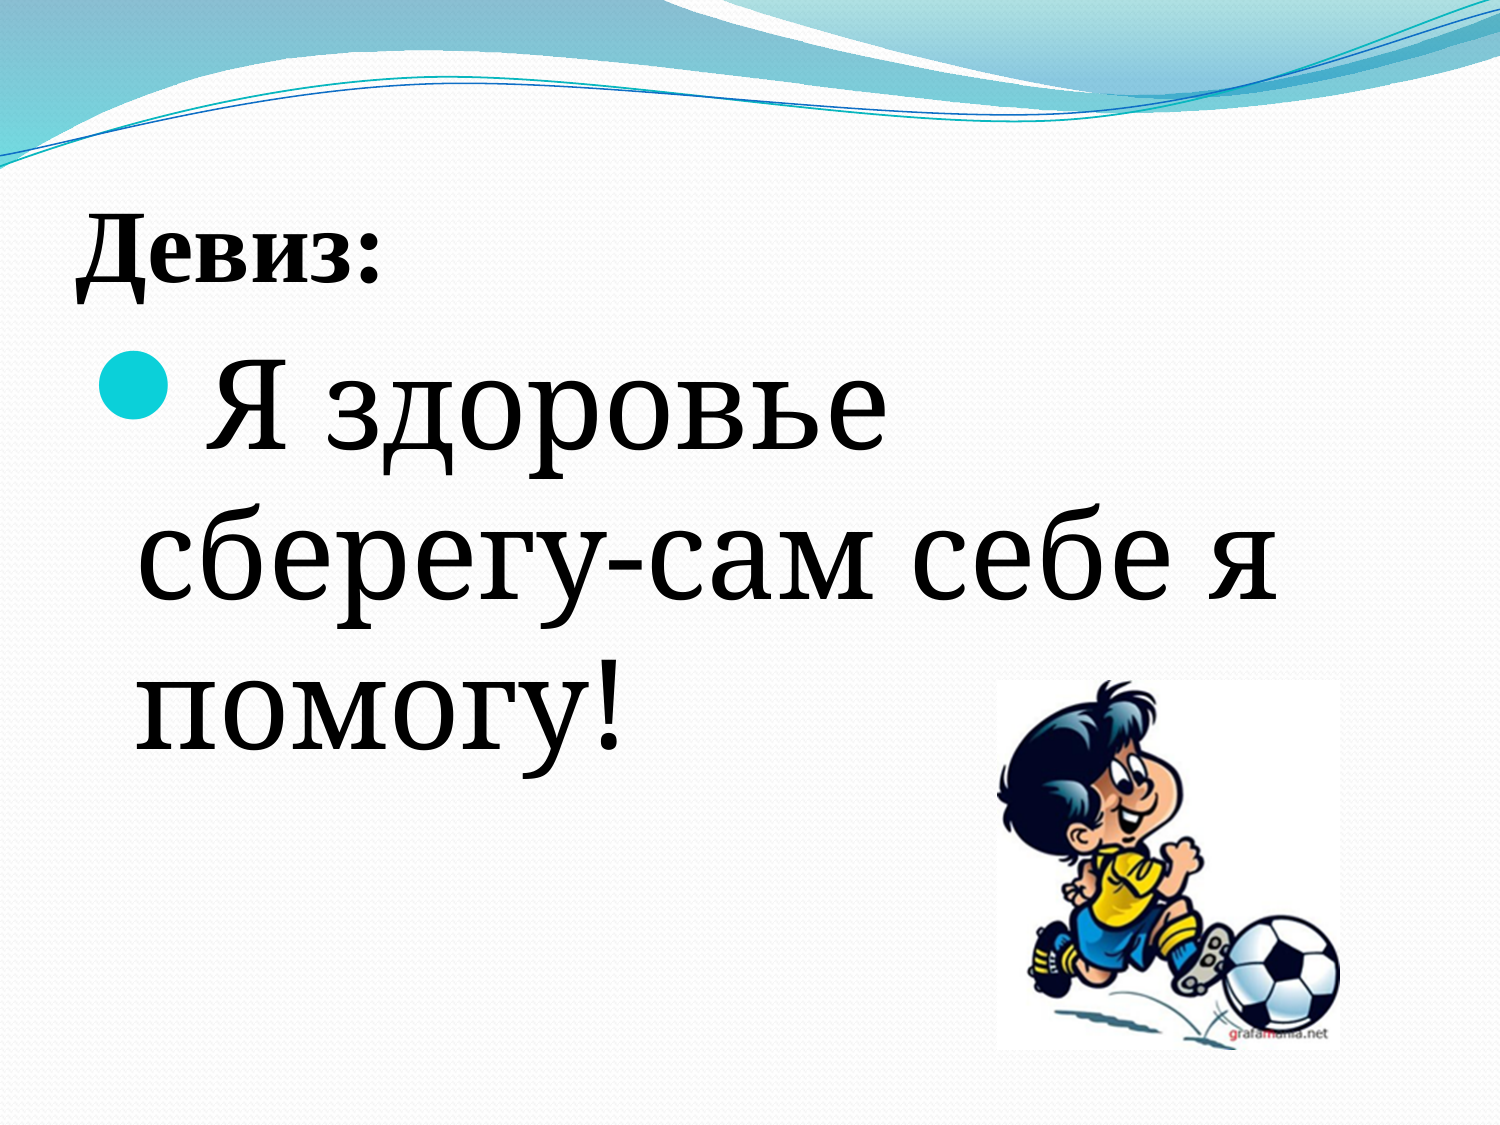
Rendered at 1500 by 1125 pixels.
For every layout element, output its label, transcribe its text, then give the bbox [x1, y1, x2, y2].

title Девиз: [75, 115, 1425, 303]
list Я здоровье сберегу-сам себе я помогу! [75, 317, 1425, 1038]
picture [997, 680, 1340, 1050]
